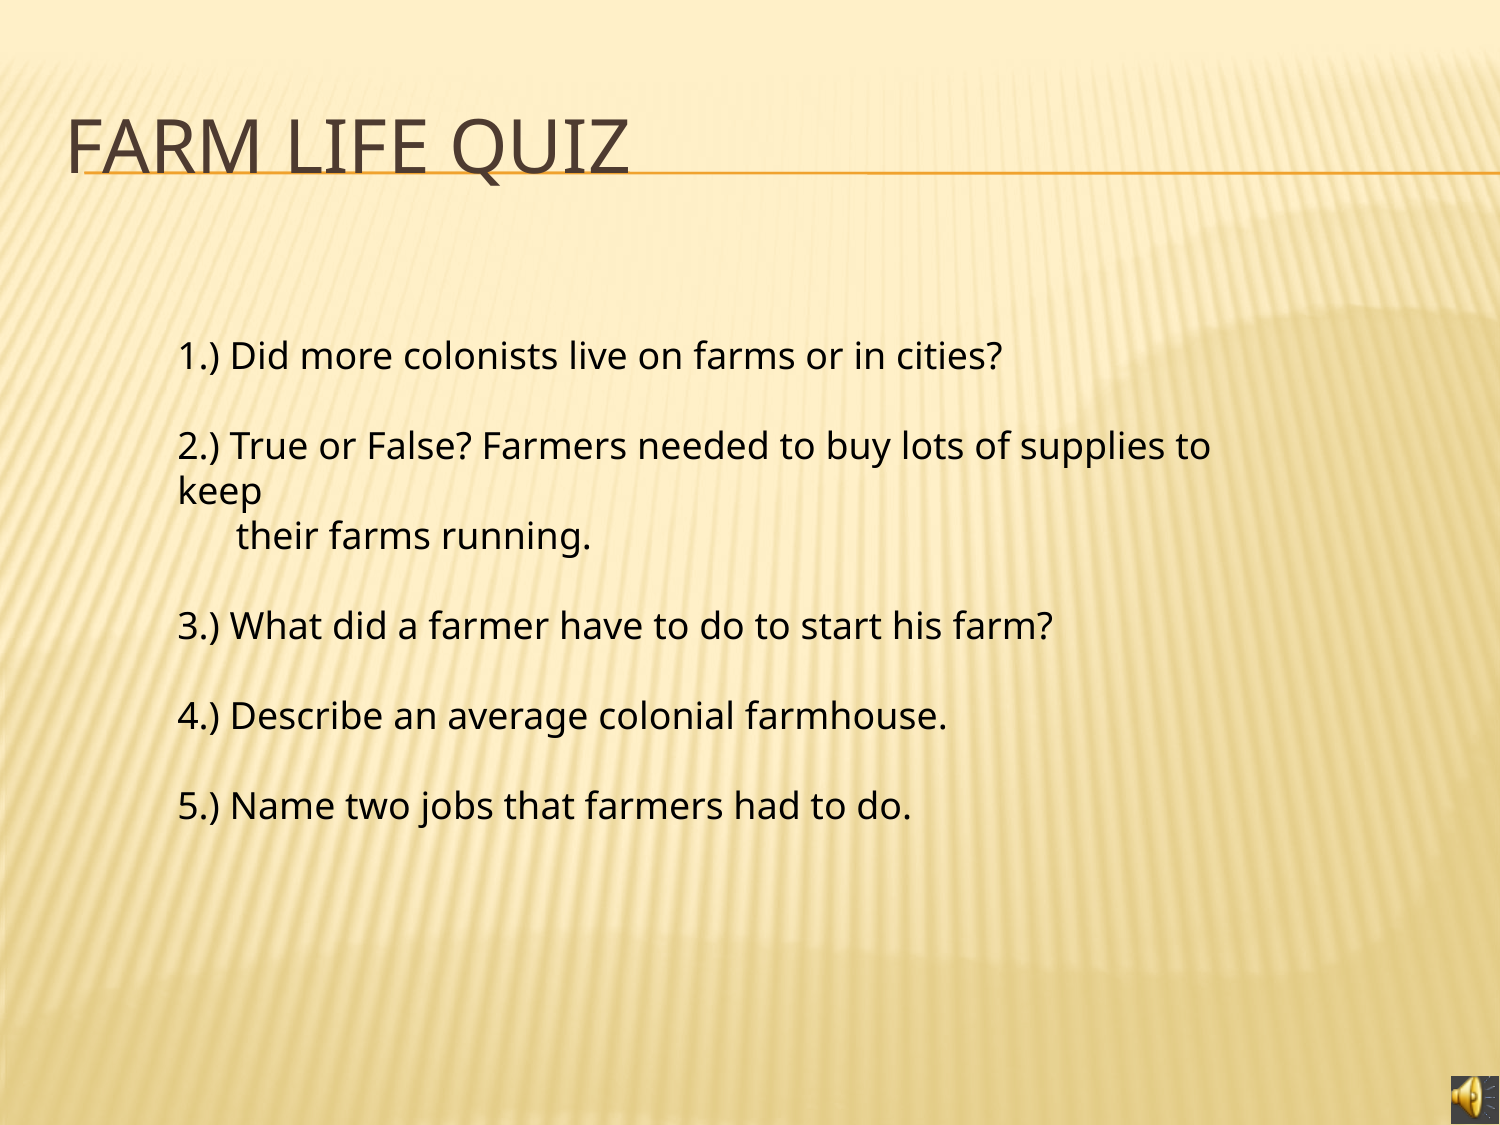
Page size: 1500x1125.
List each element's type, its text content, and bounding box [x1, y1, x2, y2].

picture [1449, 1074, 1500, 1125]
title Farm Life Quiz [50, 75, 1475, 213]
text_box 1.) Did more colonists live on farms or in cities? 2.) True or False? Farmers needed to buy lots of supplies to keep their farms running. 3.) What did a farmer have to do to start his farm? 4.) Describe an average colonial farmhouse. 5.) Name two jobs that farmers had to do. [162, 324, 1275, 1125]
